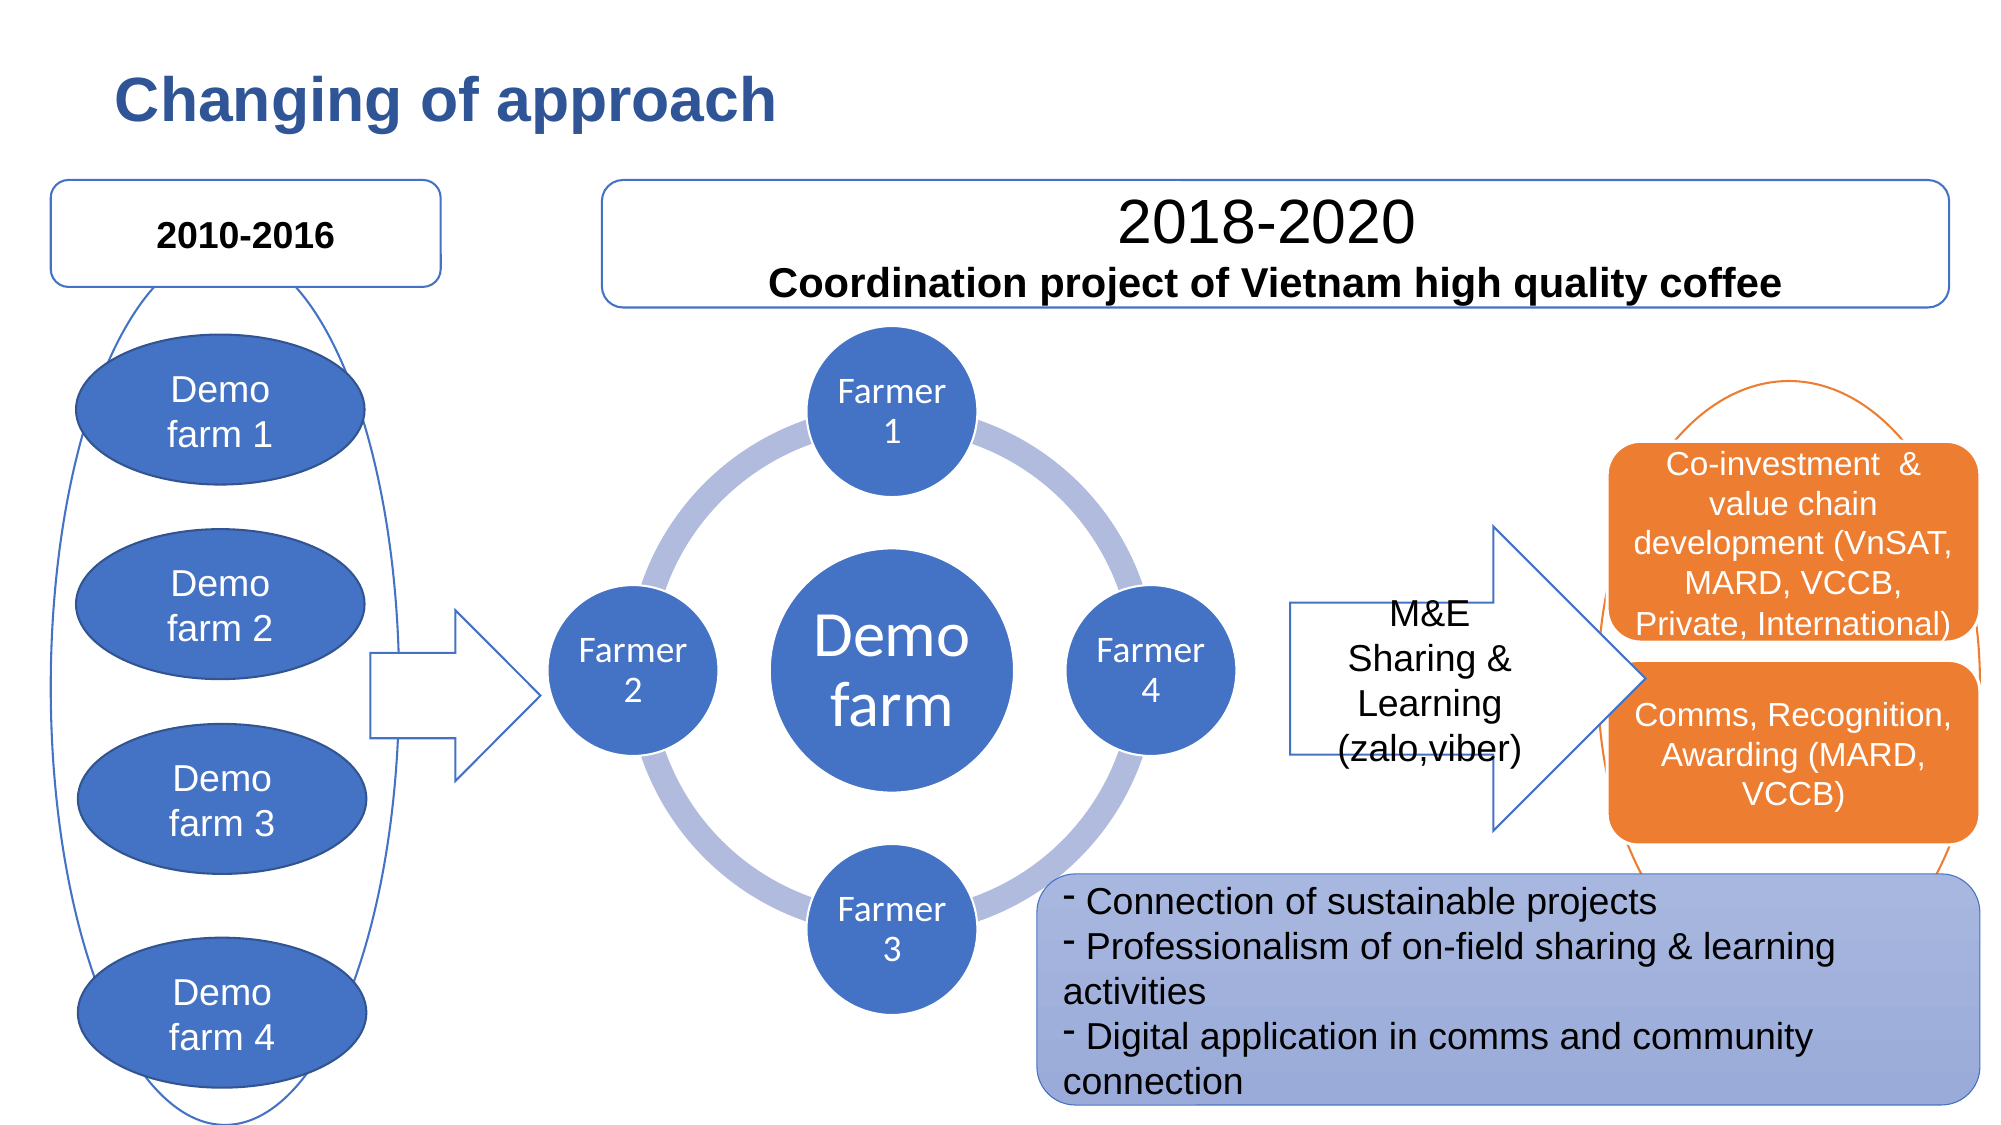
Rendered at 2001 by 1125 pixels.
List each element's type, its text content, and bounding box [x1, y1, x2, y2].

text_box Comms, Recognition, Awarding (MARD, VCCB) [1605, 658, 1982, 847]
text_box [49, 421, 400, 981]
text_box [1626, 845, 1951, 873]
text_box M&E Sharing & Learning (zalo,viber) [1289, 524, 1648, 834]
text_box Co-investment & value chain development (VnSAT, MARD, VCCB, Private, International) [1605, 439, 1982, 644]
text_box [369, 607, 510, 784]
text_box 2018-2020 Coordination project of Vietnam high quality coffee [600, 178, 1951, 309]
text_box Demo farm 3 [76, 722, 368, 875]
text_box Demo farm 1 [74, 333, 366, 486]
text_box Connection of sustainable projects Professionalism of on-field sharing & learning activities Digital application in comms and community connection [1036, 873, 1981, 1106]
text_box [1599, 722, 1605, 770]
text_box [107, 288, 348, 372]
title Changing of approach [99, 0, 1863, 202]
text_box [1674, 379, 1903, 439]
text_box [1599, 595, 1981, 681]
text_box 2010-2016 [49, 178, 442, 288]
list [510, 325, 1274, 1016]
text_box Demo farm 4 [76, 936, 368, 1089]
text_box Demo farm 2 [74, 528, 366, 681]
text_box [145, 1075, 308, 1125]
